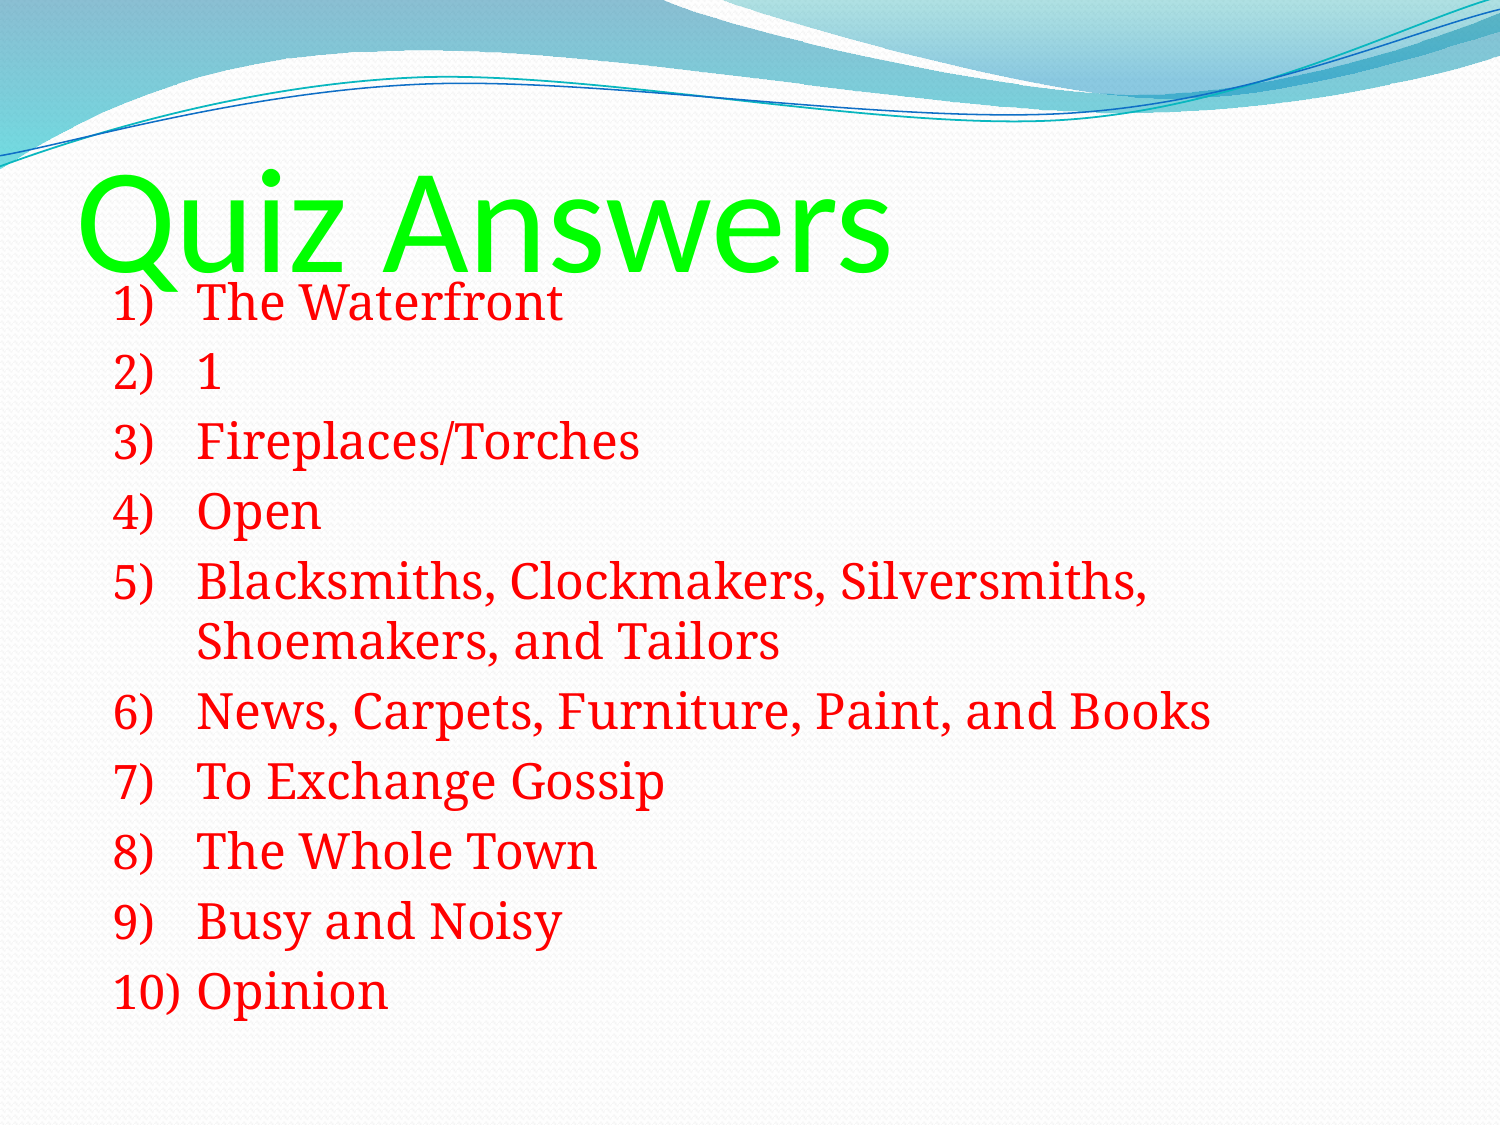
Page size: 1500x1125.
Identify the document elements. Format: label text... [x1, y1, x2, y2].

list The Waterfront 1 Fireplaces/Torches Open Blacksmiths, Clockmakers, Silversmiths, Shoemakers, and Tailors News, Carpets, Furniture, Paint, and Books To Exchange Gossip The Whole Town Busy and Noisy Opinion [75, 262, 1425, 1125]
title Quiz Answers [75, 115, 1425, 262]
